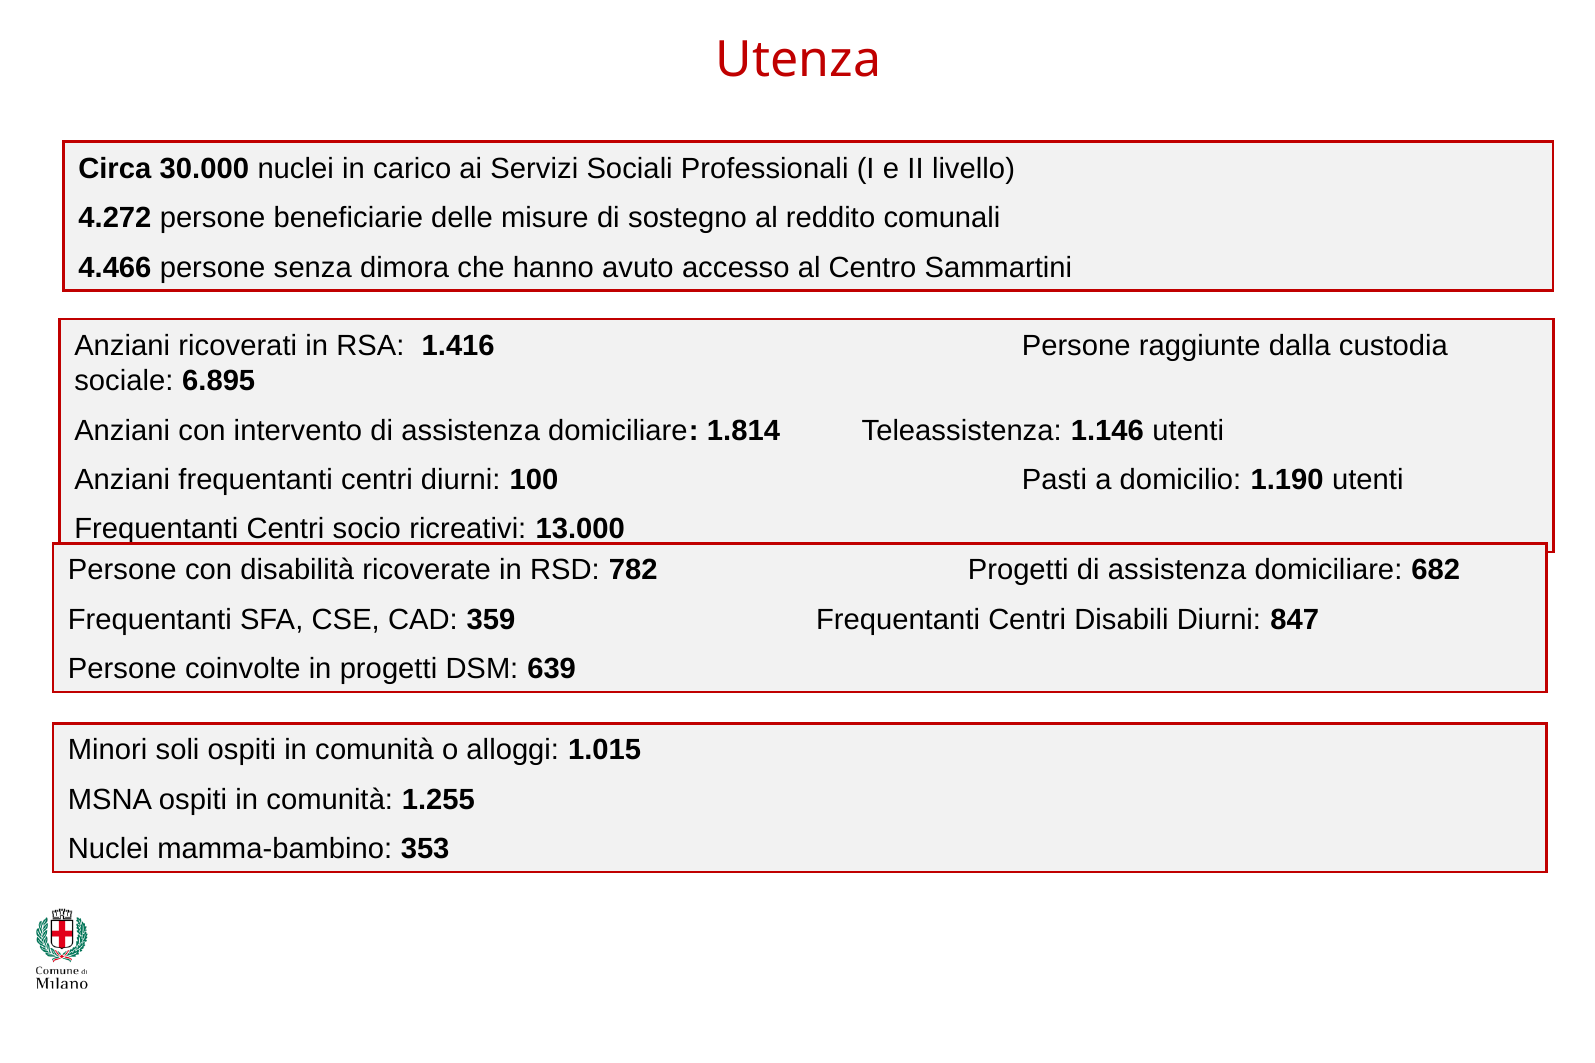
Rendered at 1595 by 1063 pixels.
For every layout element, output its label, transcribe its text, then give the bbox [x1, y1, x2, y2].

text_box Circa 30.000 nuclei in carico ai Servizi Sociali Professionali (I e II livello) 4.272 persone beneficiarie delle misure di sostegno al reddito comunali 4.466 persone senza dimora che hanno avuto accesso al Centro Sammartini [63, 141, 1554, 291]
picture [0, 850, 126, 1028]
text_box Persone con disabilità ricoverate in RSD: 782 Progetti di assistenza domiciliare: 682 Frequentanti SFA, CSE, CAD: 359 Frequentanti Centri Disabili Diurni: 847 Persone coinvolte in progetti DSM: 639 [53, 543, 1547, 693]
text_box Minori soli ospiti in comunità o alloggi: 1.015 MSNA ospiti in comunità: 1.255 Nuclei mamma-bambino: 353 [53, 723, 1547, 873]
text_box Utenza [147, 17, 1450, 96]
text_box Anziani ricoverati in RSA: 1.416 Persone raggiunte dalla custodia sociale: 6.895 Anziani con intervento di assistenza domiciliare: 1.814 Teleassistenza: 1.146 utenti Anziani frequentanti centri diurni: 100 Pasti a domicilio: 1.190 utenti Frequentanti Centri socio ricreativi: 13.000 [59, 318, 1554, 553]
